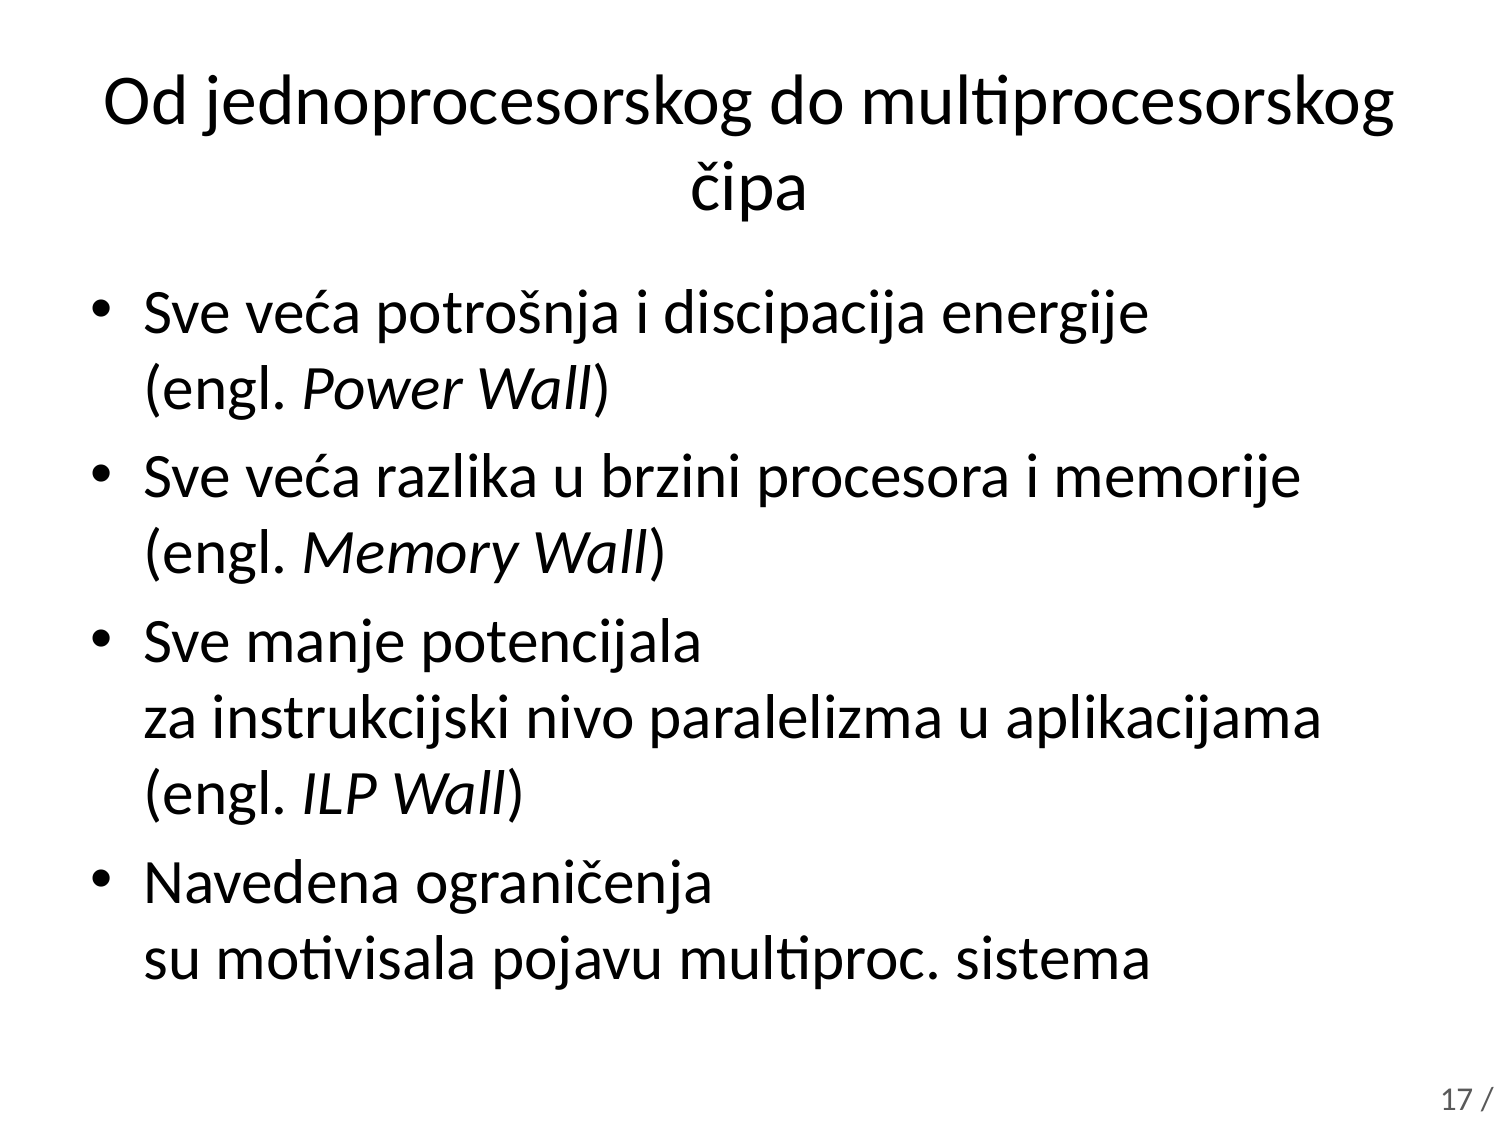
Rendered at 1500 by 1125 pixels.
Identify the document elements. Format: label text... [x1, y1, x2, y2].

title Od jednoprocesorskog do multiprocesorskog čipa [75, 45, 1425, 233]
list Sve veća potrošnja i discipacija energije (engl. Power Wall) Sve veća razlika u brzini procesora i memorije (engl. Memory Wall) Sve manje potencijala za instrukcijski nivo paralelizma u aplikacijama (engl. ILP Wall) Navedena ograničenja su motivisala pojavu multiproc. sistema [75, 262, 1425, 1005]
